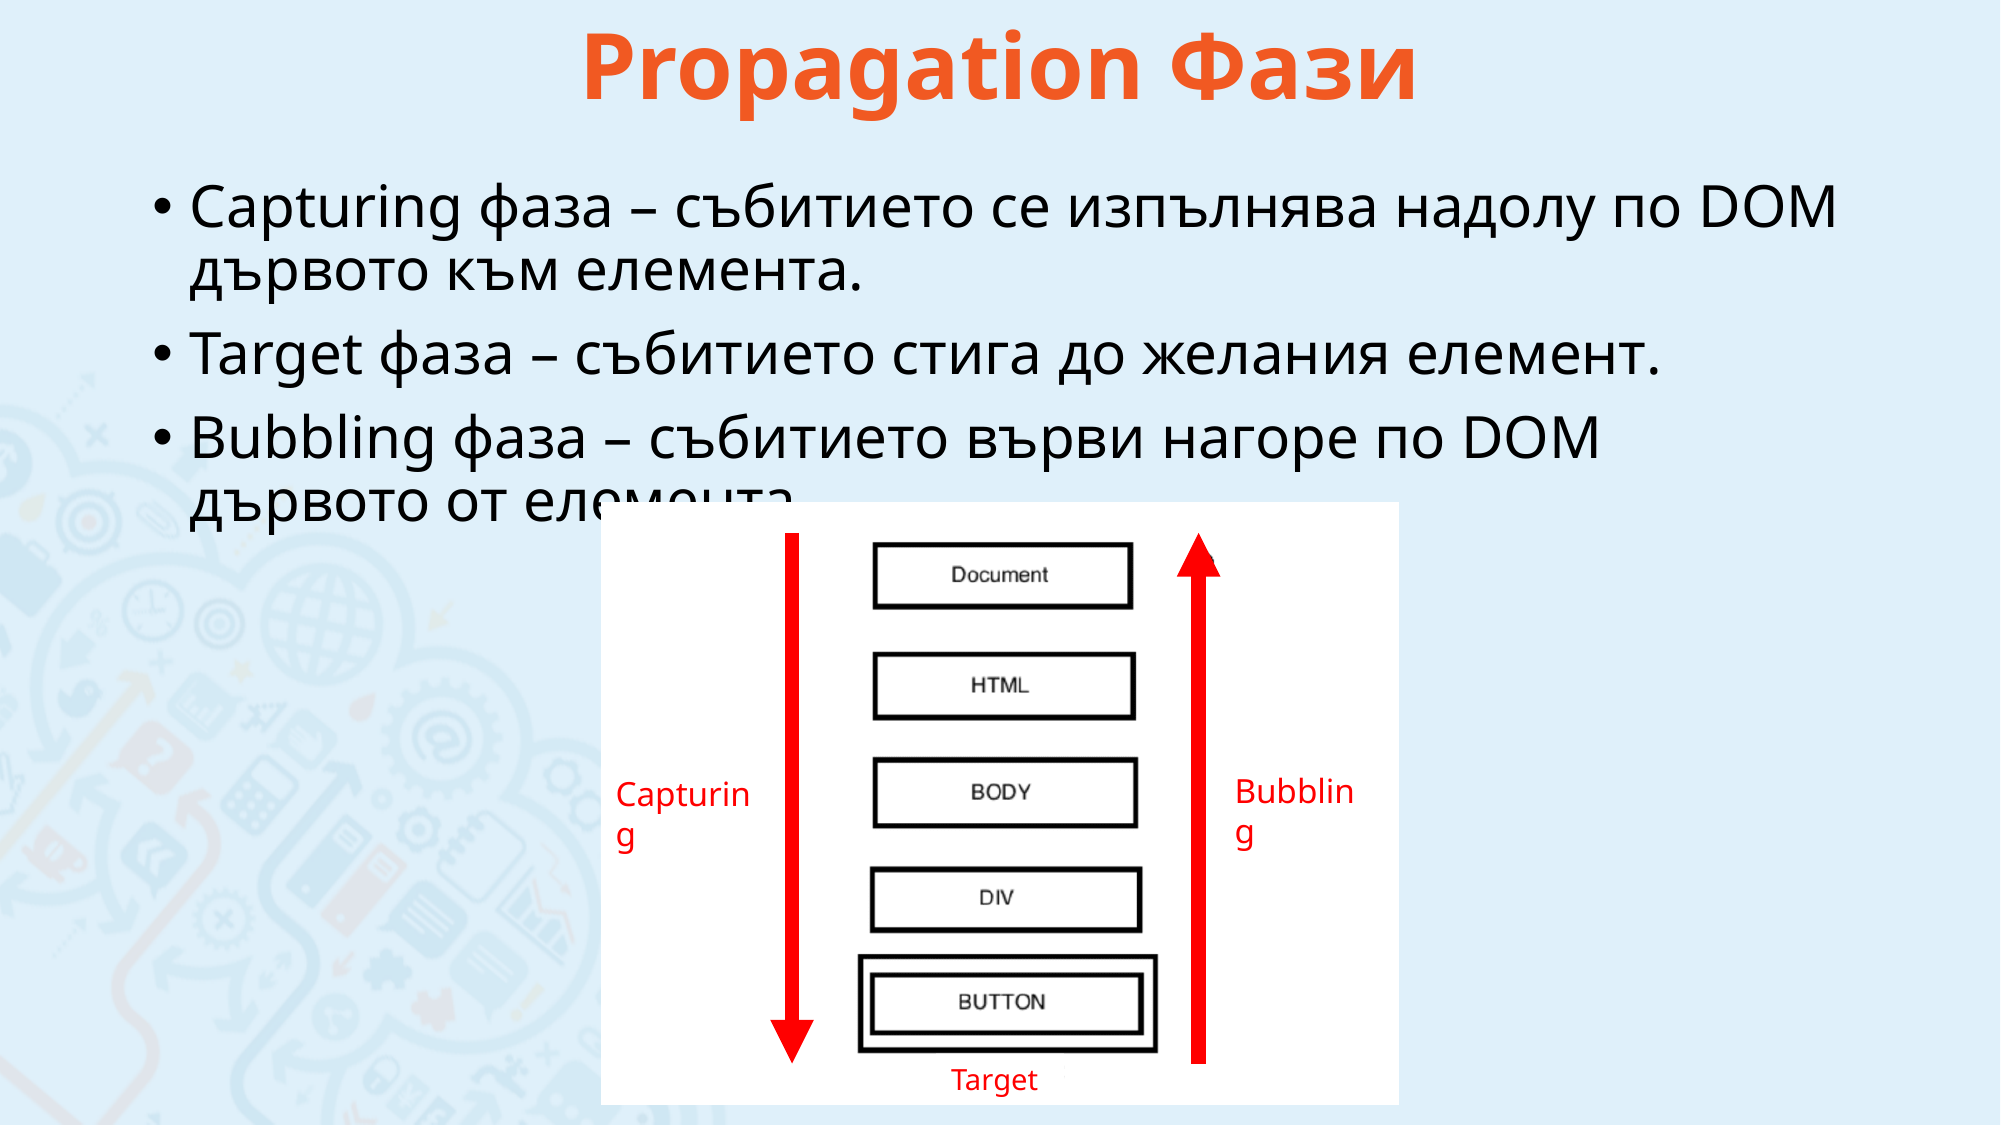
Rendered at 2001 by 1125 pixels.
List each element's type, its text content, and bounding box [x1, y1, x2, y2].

title Propagation Фази [137, 12, 1863, 127]
list Capturing фаза – събитието се изпълнява надолу по DOM дървото към елемента. Target фаза – събитието стига до желания елемент. Bubbling фаза – събитието върви нагоре по DOM дървото от елемента. [137, 169, 1863, 890]
picture [0, 0, 2001, 1125]
